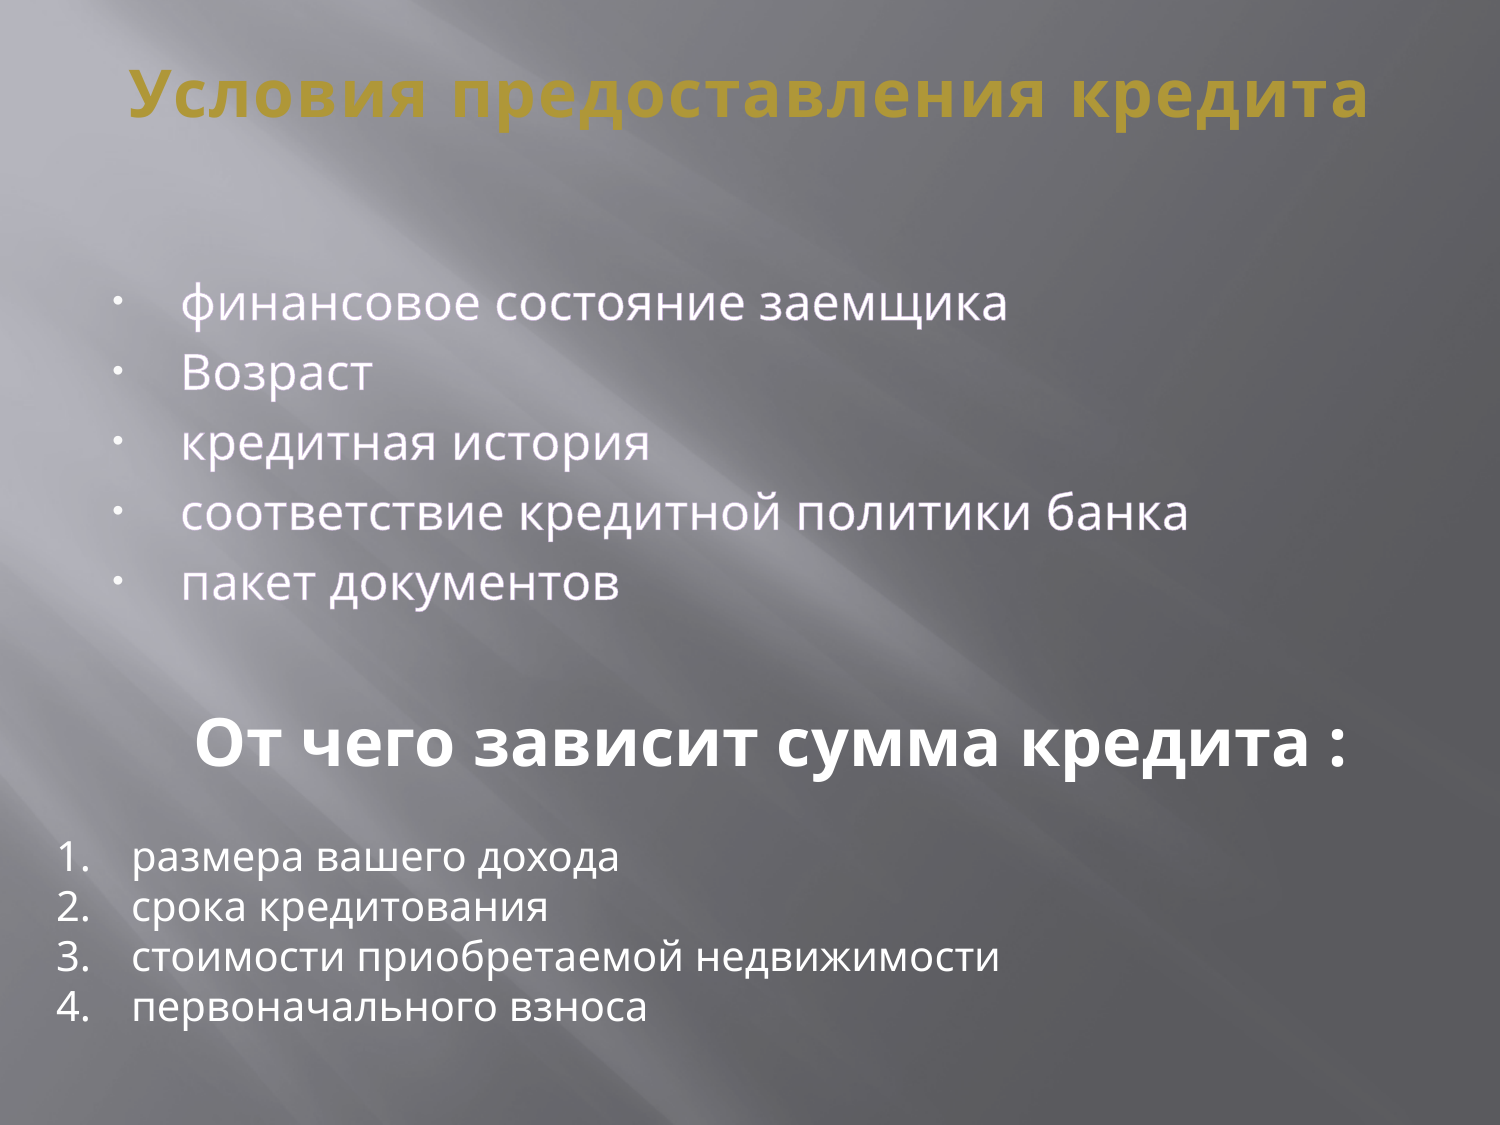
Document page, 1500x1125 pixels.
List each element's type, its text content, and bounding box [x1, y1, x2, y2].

list финансовое состояние заемщика Возраст кредитная история соответствие кредитной политики банка пакет документов [75, 262, 1425, 692]
text_box От чего зависит сумма кредита : размера вашего дохода срока кредитования стоимости приобретаемой недвижимости первоначального взноса [41, 692, 1500, 1088]
title Условия предоставления кредита [76, 42, 1427, 231]
